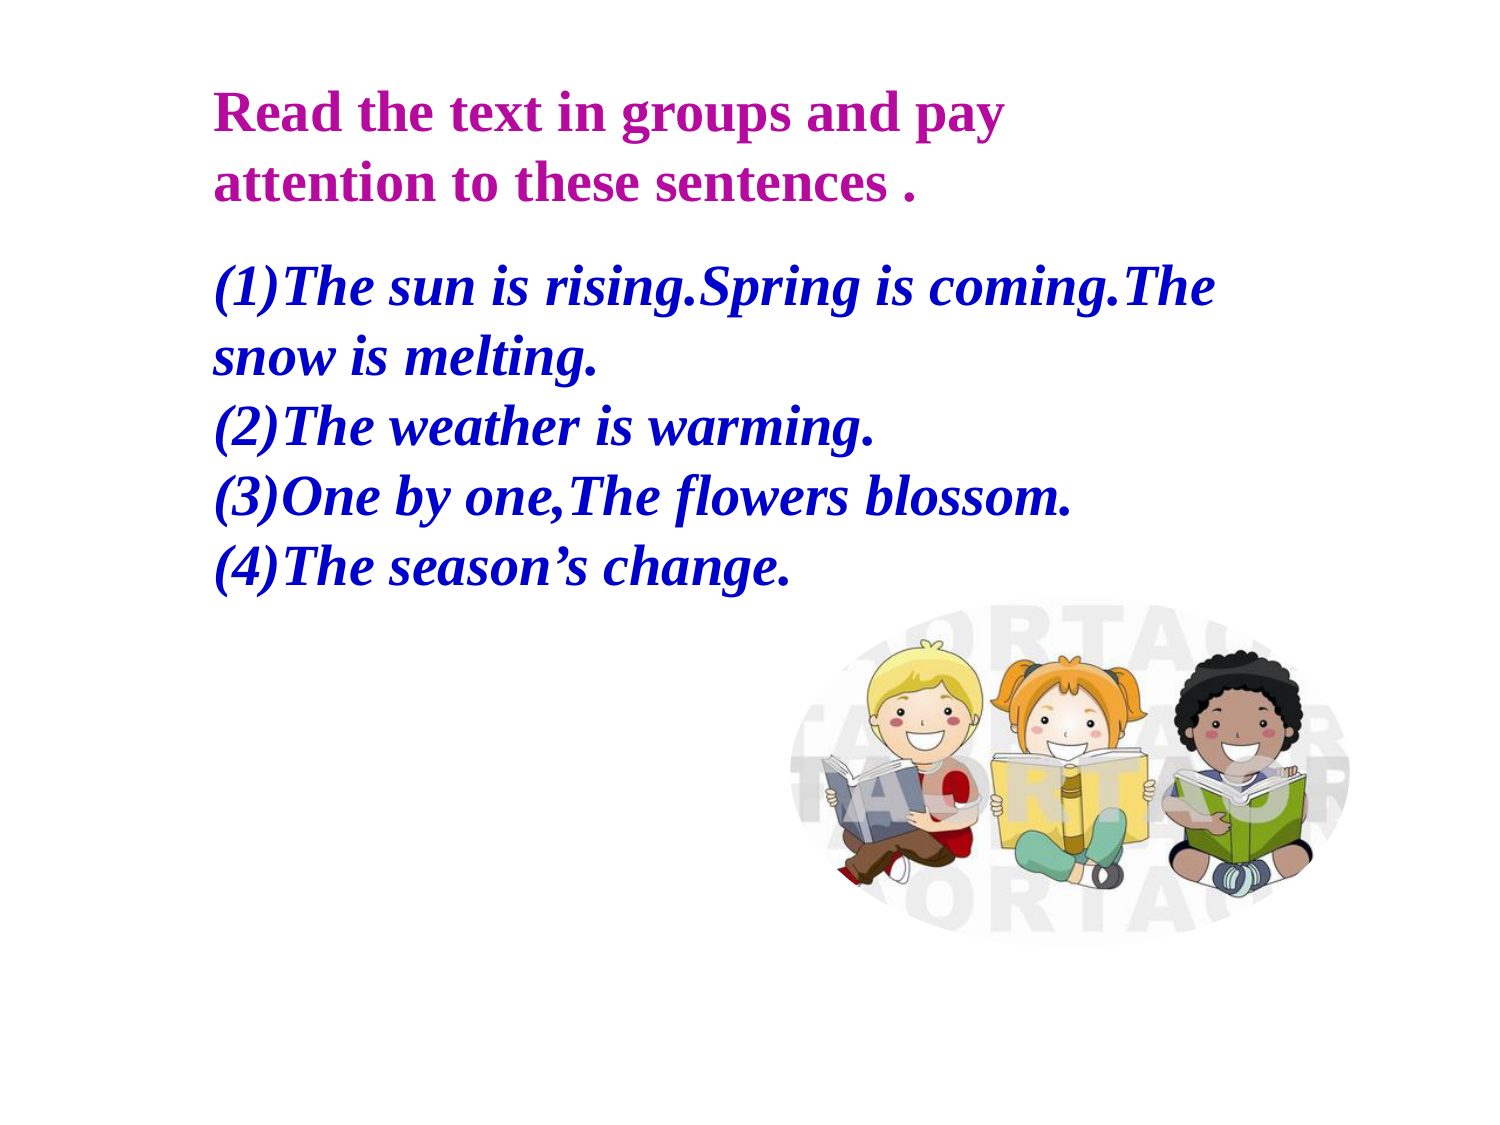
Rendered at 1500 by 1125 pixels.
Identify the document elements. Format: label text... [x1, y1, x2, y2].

picture [790, 596, 1350, 948]
text_box Read the text in groups and pay attention to these sentences . [198, 65, 1231, 221]
text_box (1)The sun is rising.Spring is coming.The snow is melting. (2)The weather is warming. (3)One by one,The flowers blossom. (4)The season’s change. [198, 239, 1235, 605]
